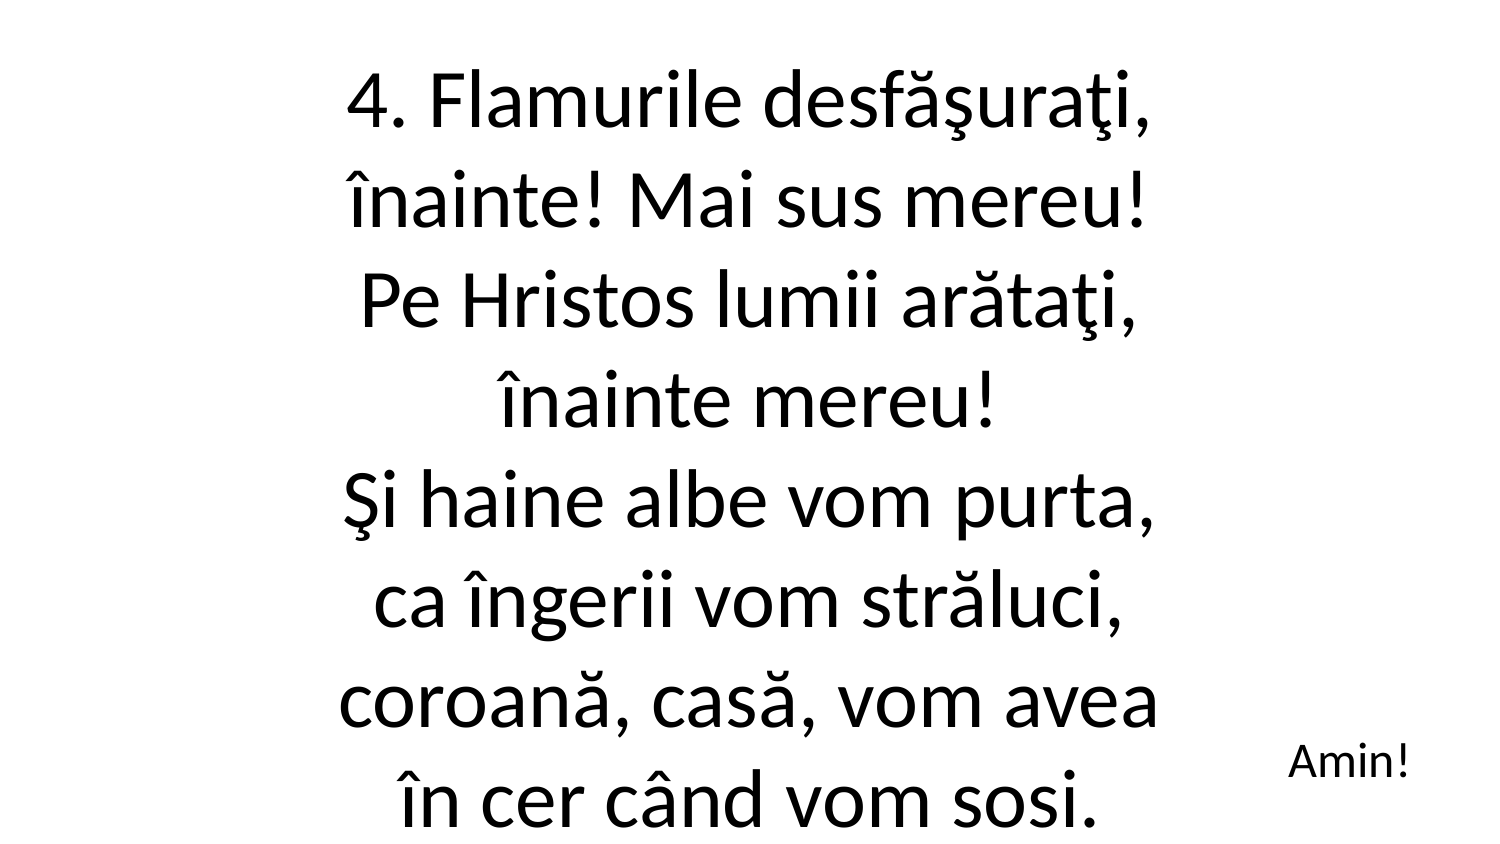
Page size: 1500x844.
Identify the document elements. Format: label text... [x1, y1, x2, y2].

text_box Amin! [1273, 674, 1427, 795]
text_box 4. Flamurile desfăşuraţi, înainte! Mai sus mereu! Pe Hristos lumii arătaţi, înainte mereu! Şi haine albe vom purta, ca îngerii vom străluci, coroană, casă, vom avea în cer când vom sosi. [323, 0, 1177, 844]
